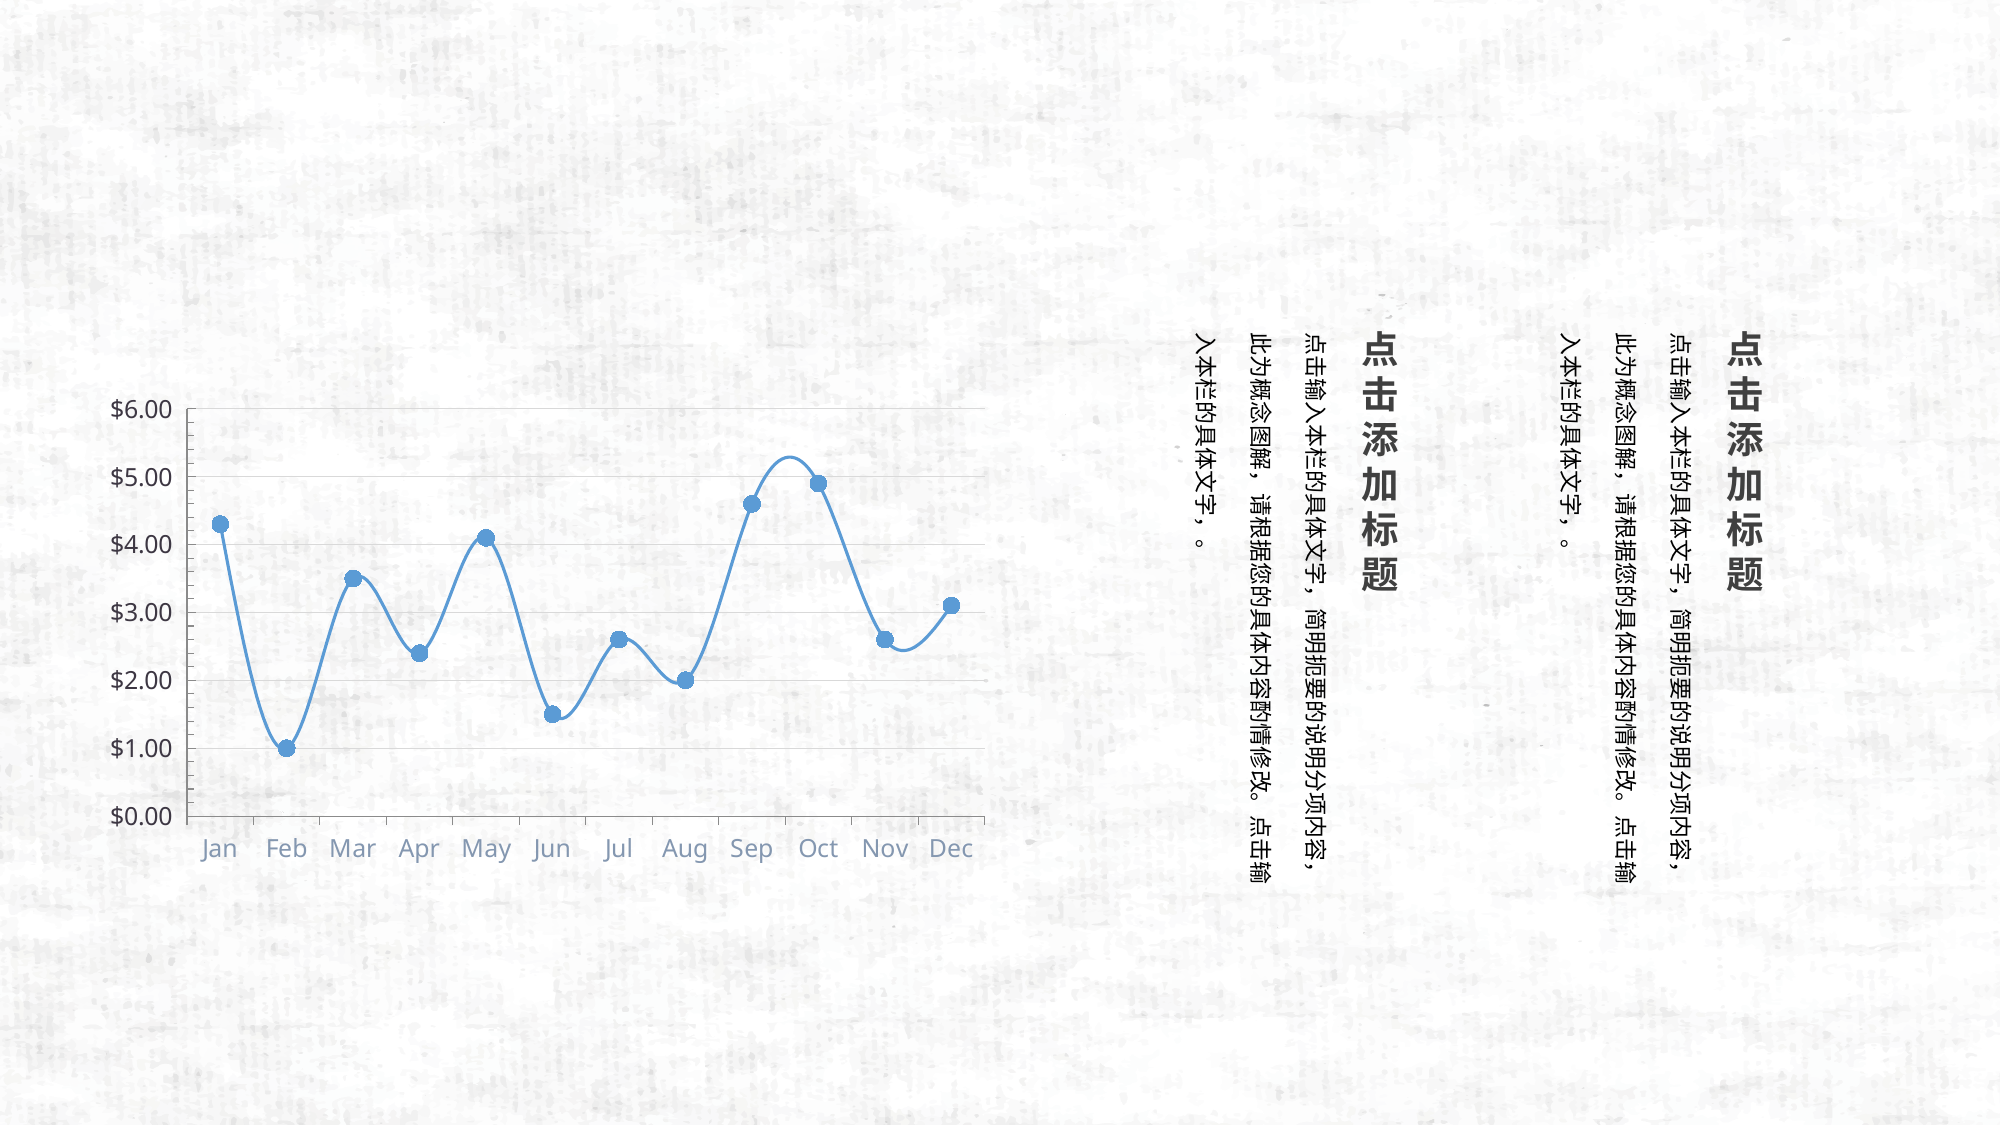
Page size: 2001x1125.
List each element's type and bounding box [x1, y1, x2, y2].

chart [109, 300, 1001, 886]
picture [0, 0, 2000, 1125]
